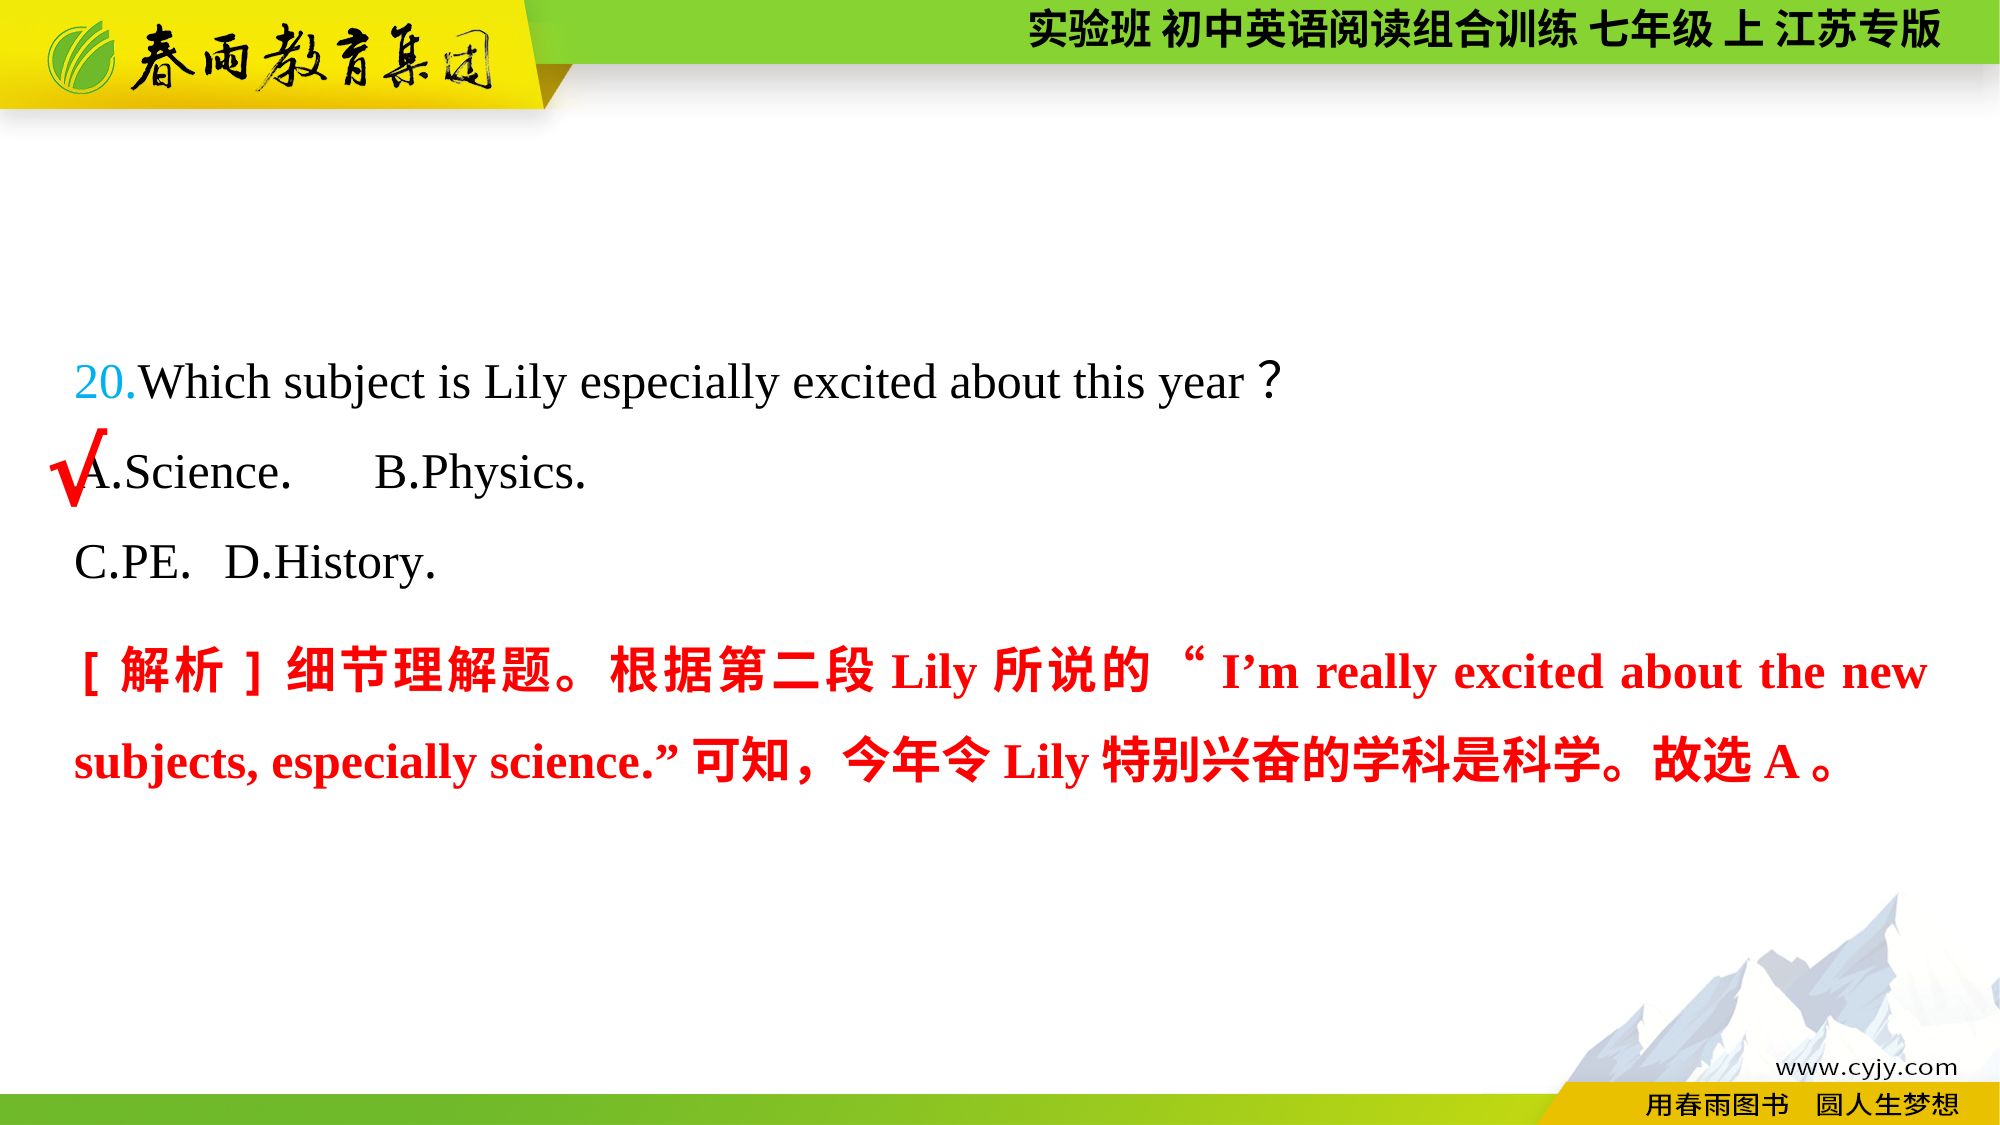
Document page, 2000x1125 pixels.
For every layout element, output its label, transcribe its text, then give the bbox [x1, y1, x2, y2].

text_box [解析]细节理解题。根据第二段Lily所说的“I’m really excited about the new subjects, especially science.”可知，今年令Lily特别兴奋的学科是科学。故选A。 [59, 601, 1944, 797]
text_box √ [31, 406, 129, 532]
list 20.Which subject is Lily especially excited about this year？ A.Science. B.Physics. C.PE. D.History. [59, 311, 1944, 588]
picture [0, 0, 2000, 1125]
